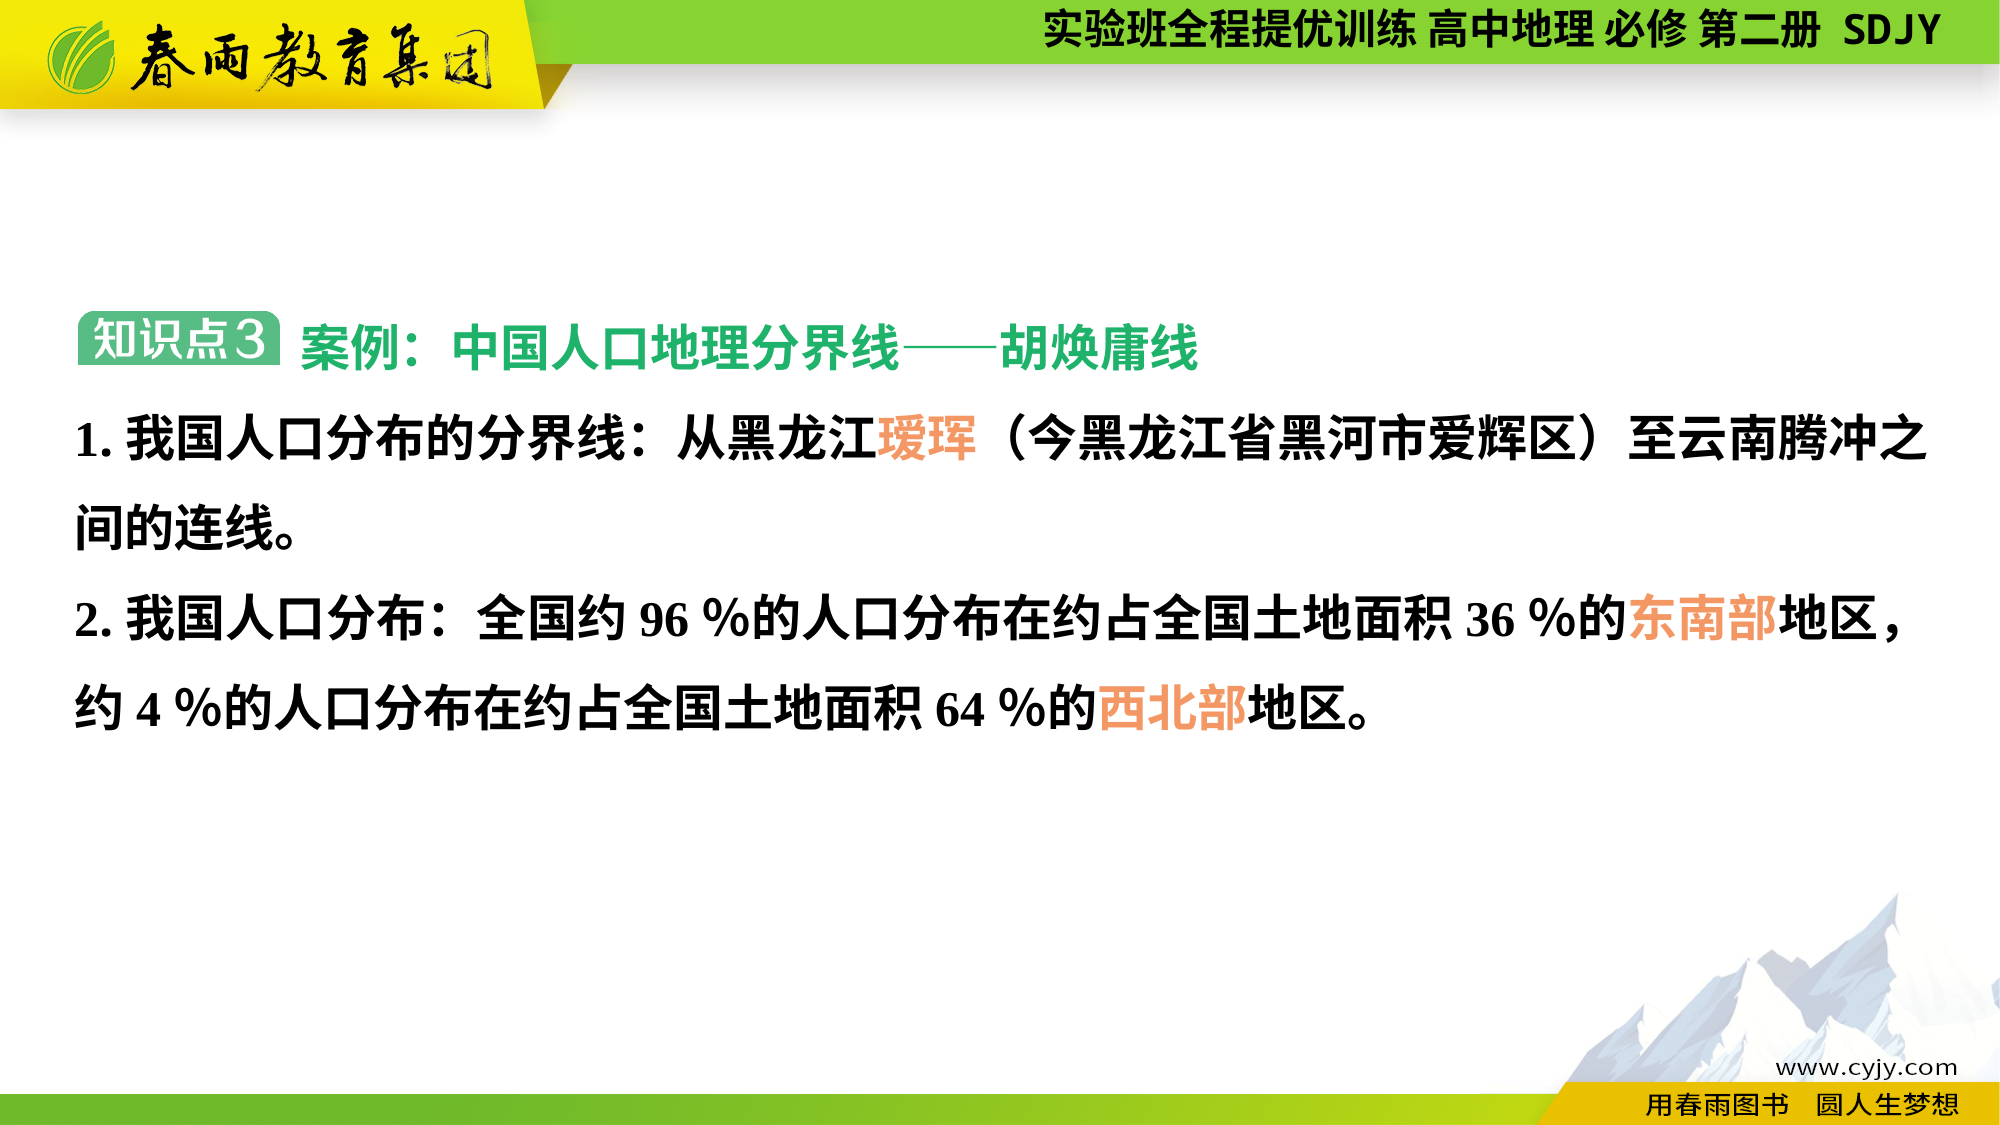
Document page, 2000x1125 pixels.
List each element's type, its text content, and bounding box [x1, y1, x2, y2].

list 案例：中国人口地理分界线——胡焕庸线 1.我国人口分布的分界线：从黑龙江瑷珲（今黑龙江省黑河市爱辉区）至云南腾冲之间的连线。 2.我国人口分布：全国约96％的人口分布在约占全国土地面积36％的东南部地区，约4％的人口分布在约占全国土地面积64％的西北部地区。 [59, 278, 1944, 737]
picture [0, 0, 2000, 1125]
